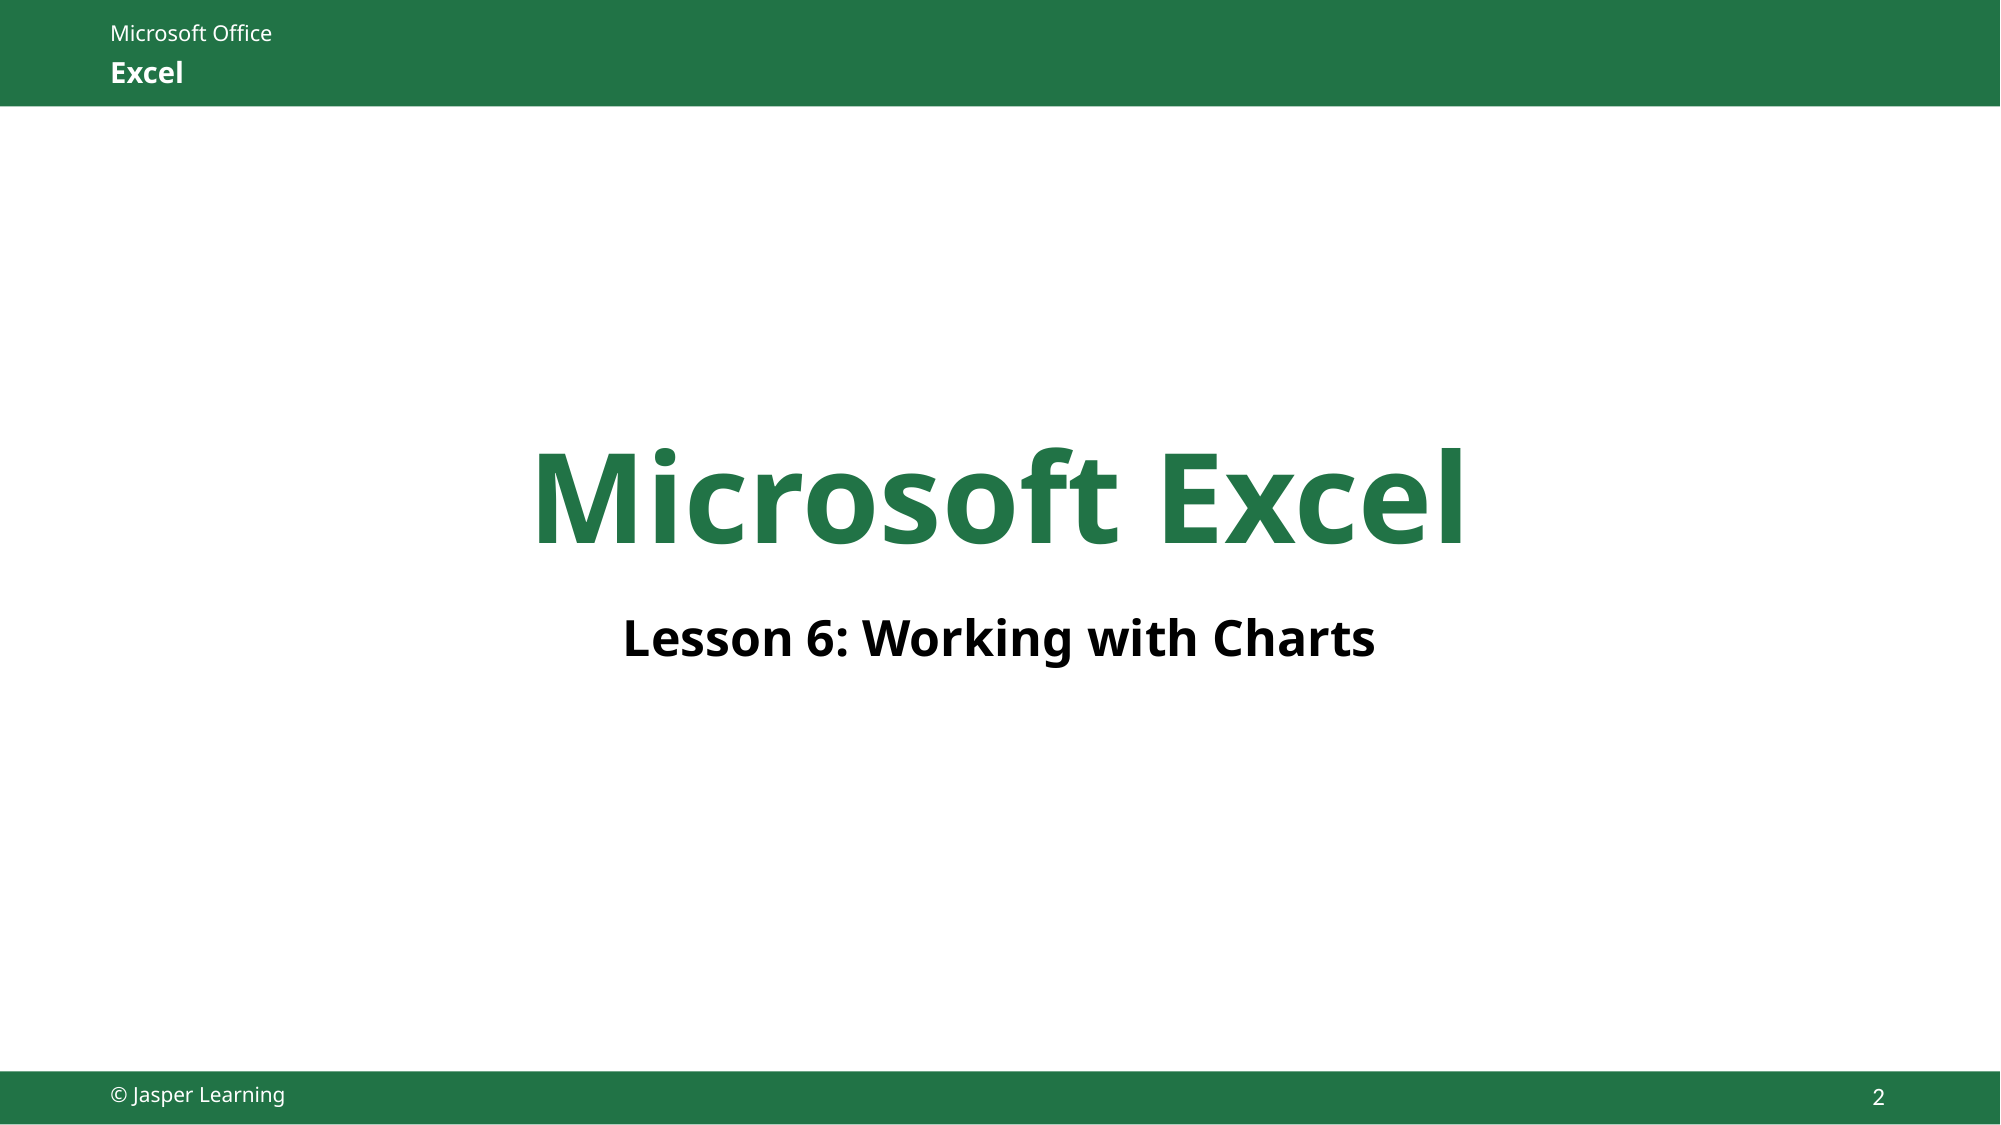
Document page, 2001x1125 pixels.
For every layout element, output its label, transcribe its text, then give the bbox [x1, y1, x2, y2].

footer © Jasper Learning [95, 1065, 729, 1125]
slide_number 2 [1433, 1065, 1900, 1125]
title Microsoft Excel [152, 184, 1848, 576]
subtitle Lesson 6: Working with Charts [249, 590, 1750, 863]
